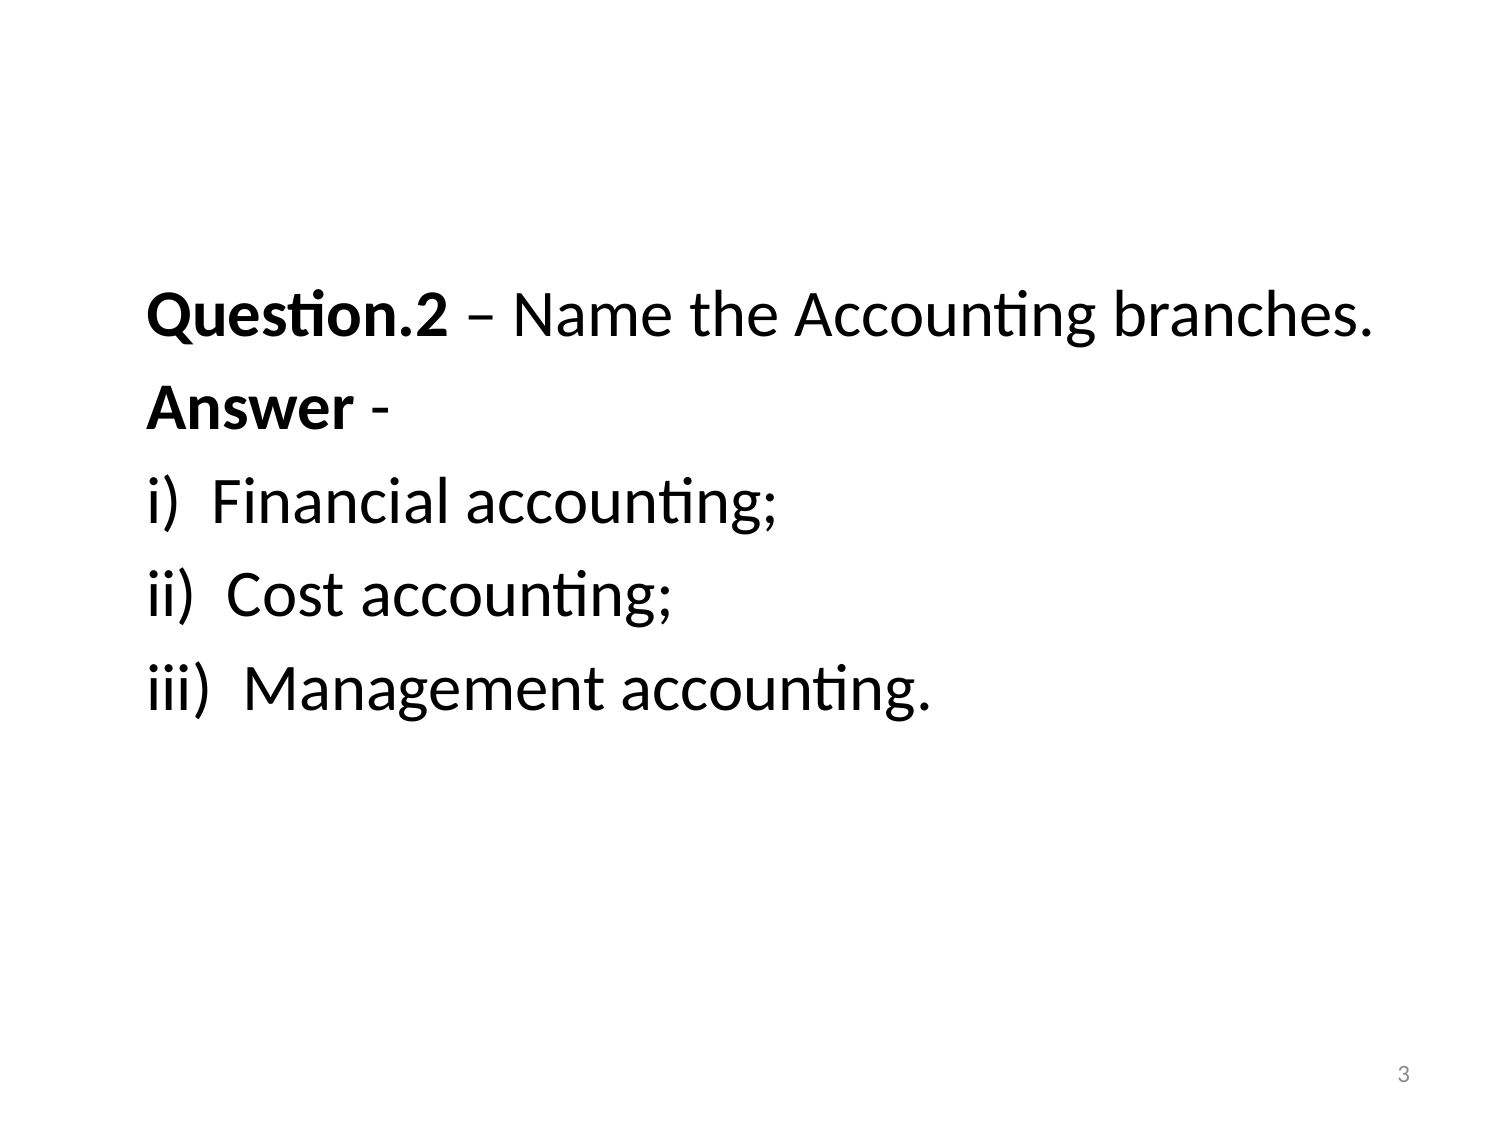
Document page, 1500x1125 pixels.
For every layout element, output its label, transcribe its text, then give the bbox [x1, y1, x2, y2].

slide_number 3 [1074, 1042, 1425, 1103]
list Question.2 – Name the Accounting branches. Answer - i) Financial accounting; ii) Cost accounting; iii) Management accounting. [75, 262, 1425, 1005]
